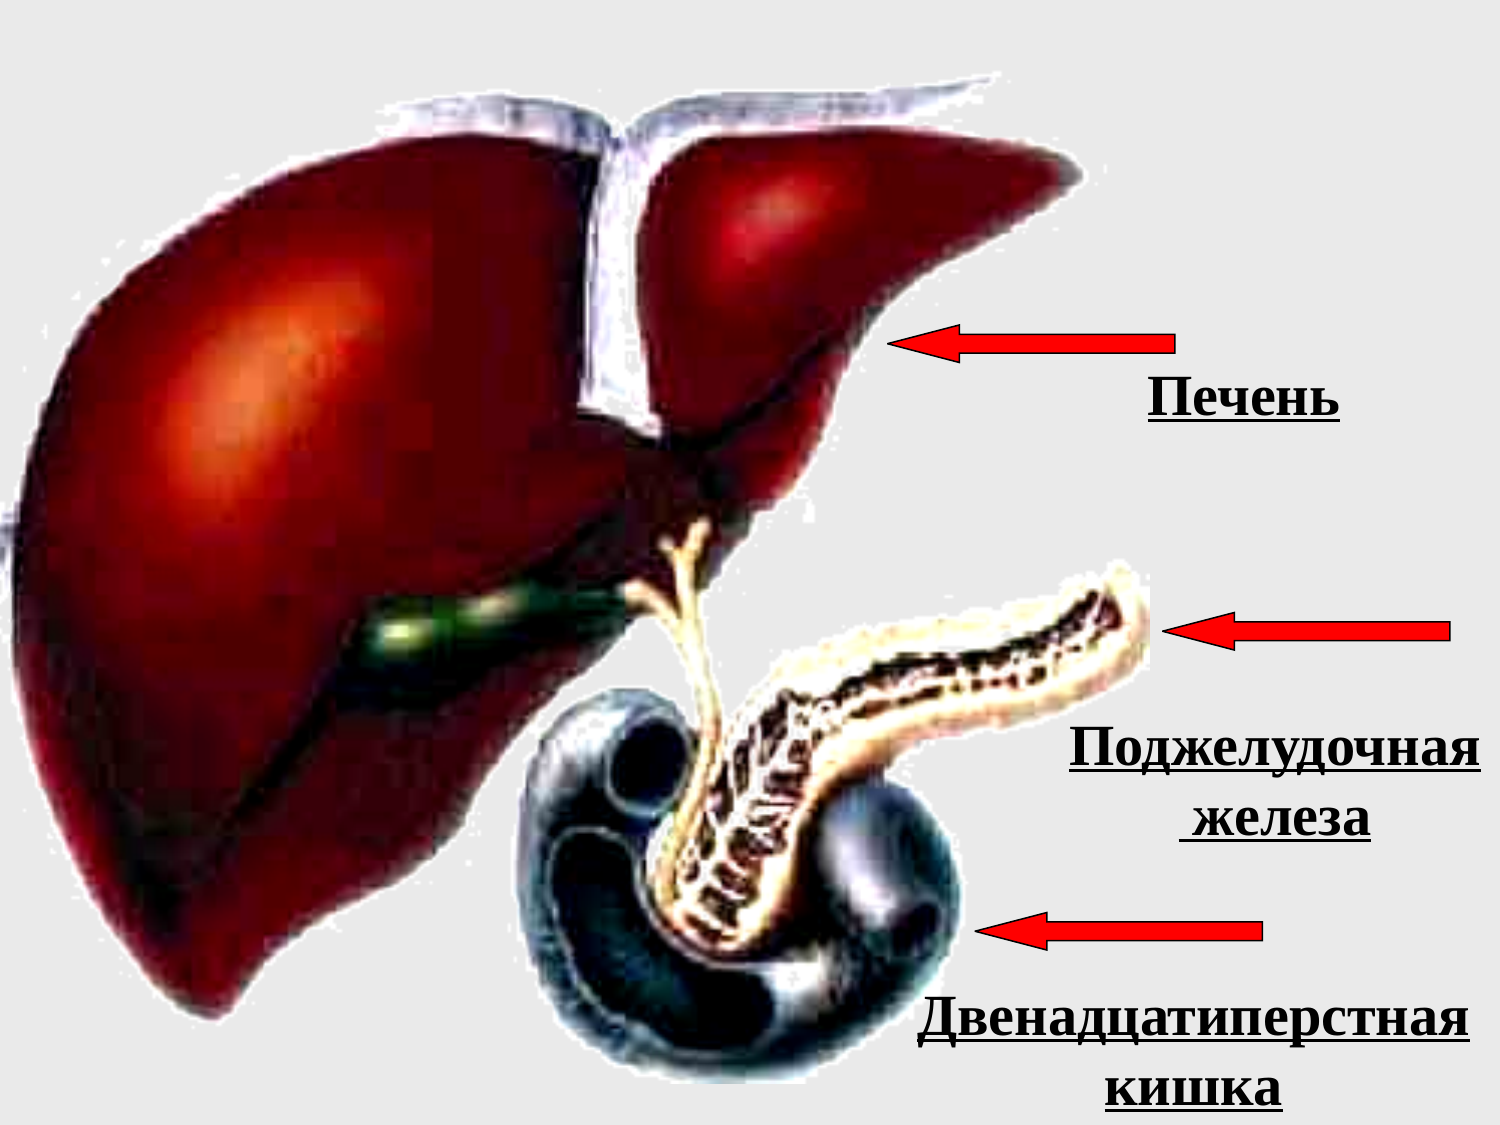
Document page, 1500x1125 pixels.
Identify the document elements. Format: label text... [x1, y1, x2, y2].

text_box Поджелудочная железа [1154, 699, 1500, 855]
text_box Двенадцатиперстная кишка [875, 969, 1500, 1125]
text_box Печень [1154, 350, 1375, 435]
text_box [1154, 921, 1263, 941]
text_box [1154, 334, 1175, 350]
picture [0, 66, 1151, 1085]
text_box [1162, 612, 1450, 651]
